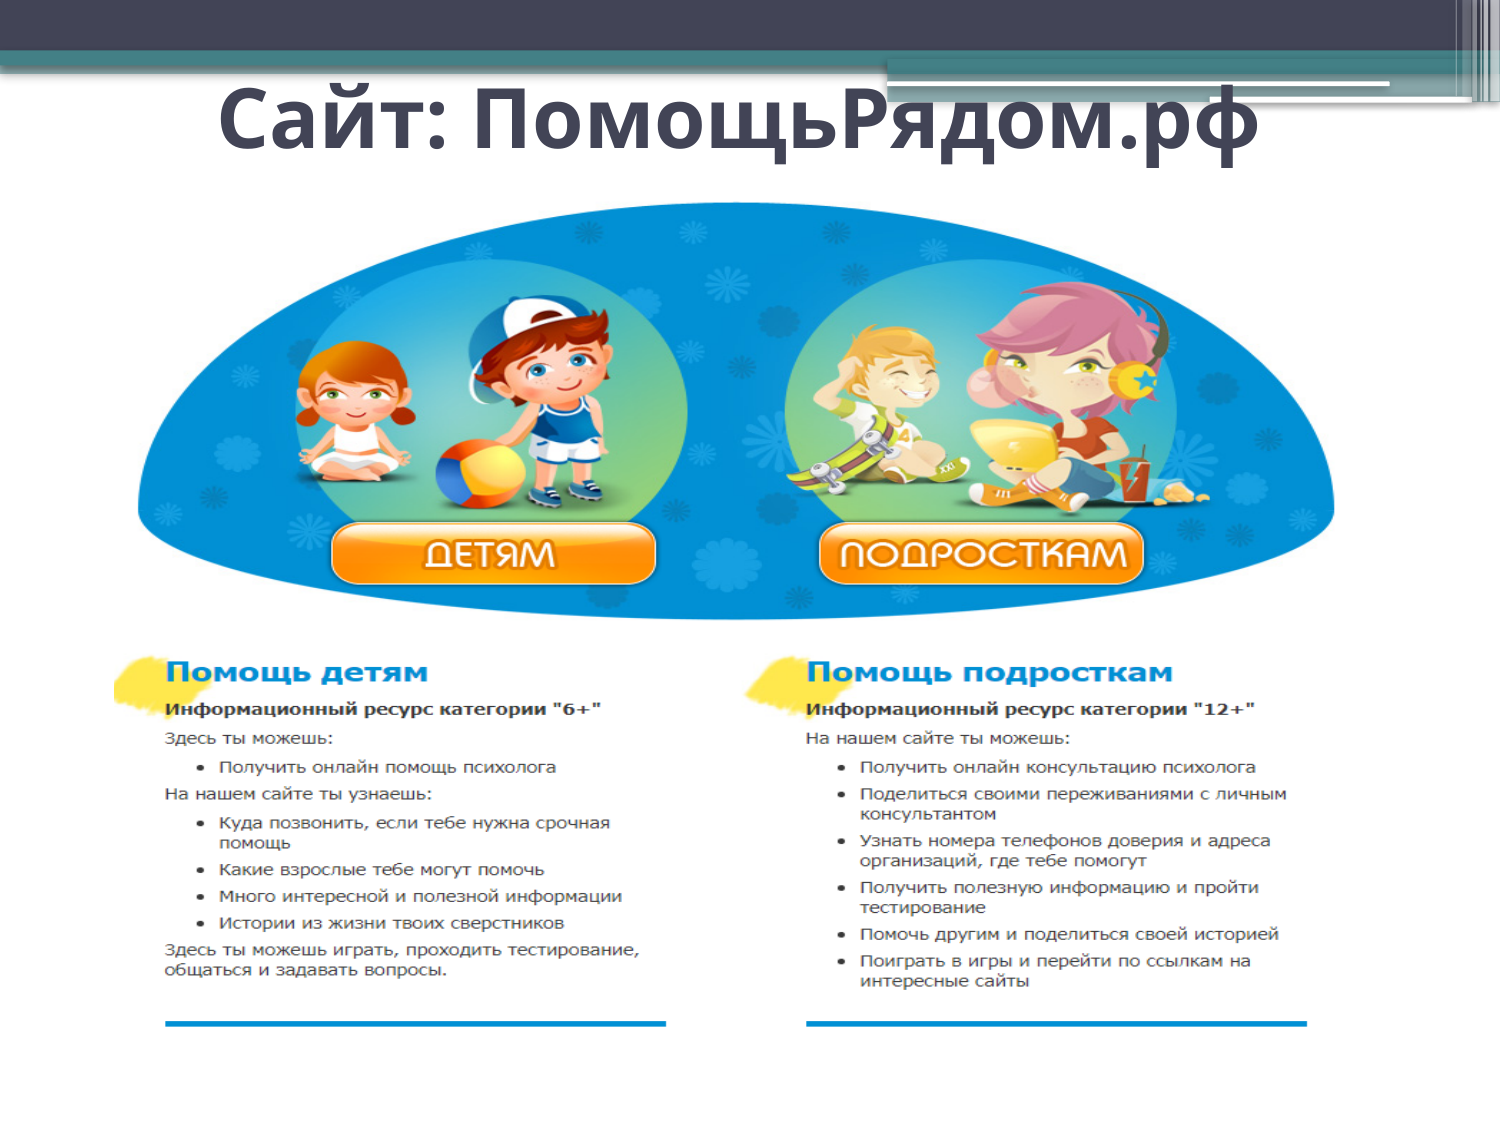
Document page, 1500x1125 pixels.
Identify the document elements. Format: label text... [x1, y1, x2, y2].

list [114, 196, 1353, 1059]
title Сайт: ПомощьРядом.рф [75, 45, 1425, 185]
